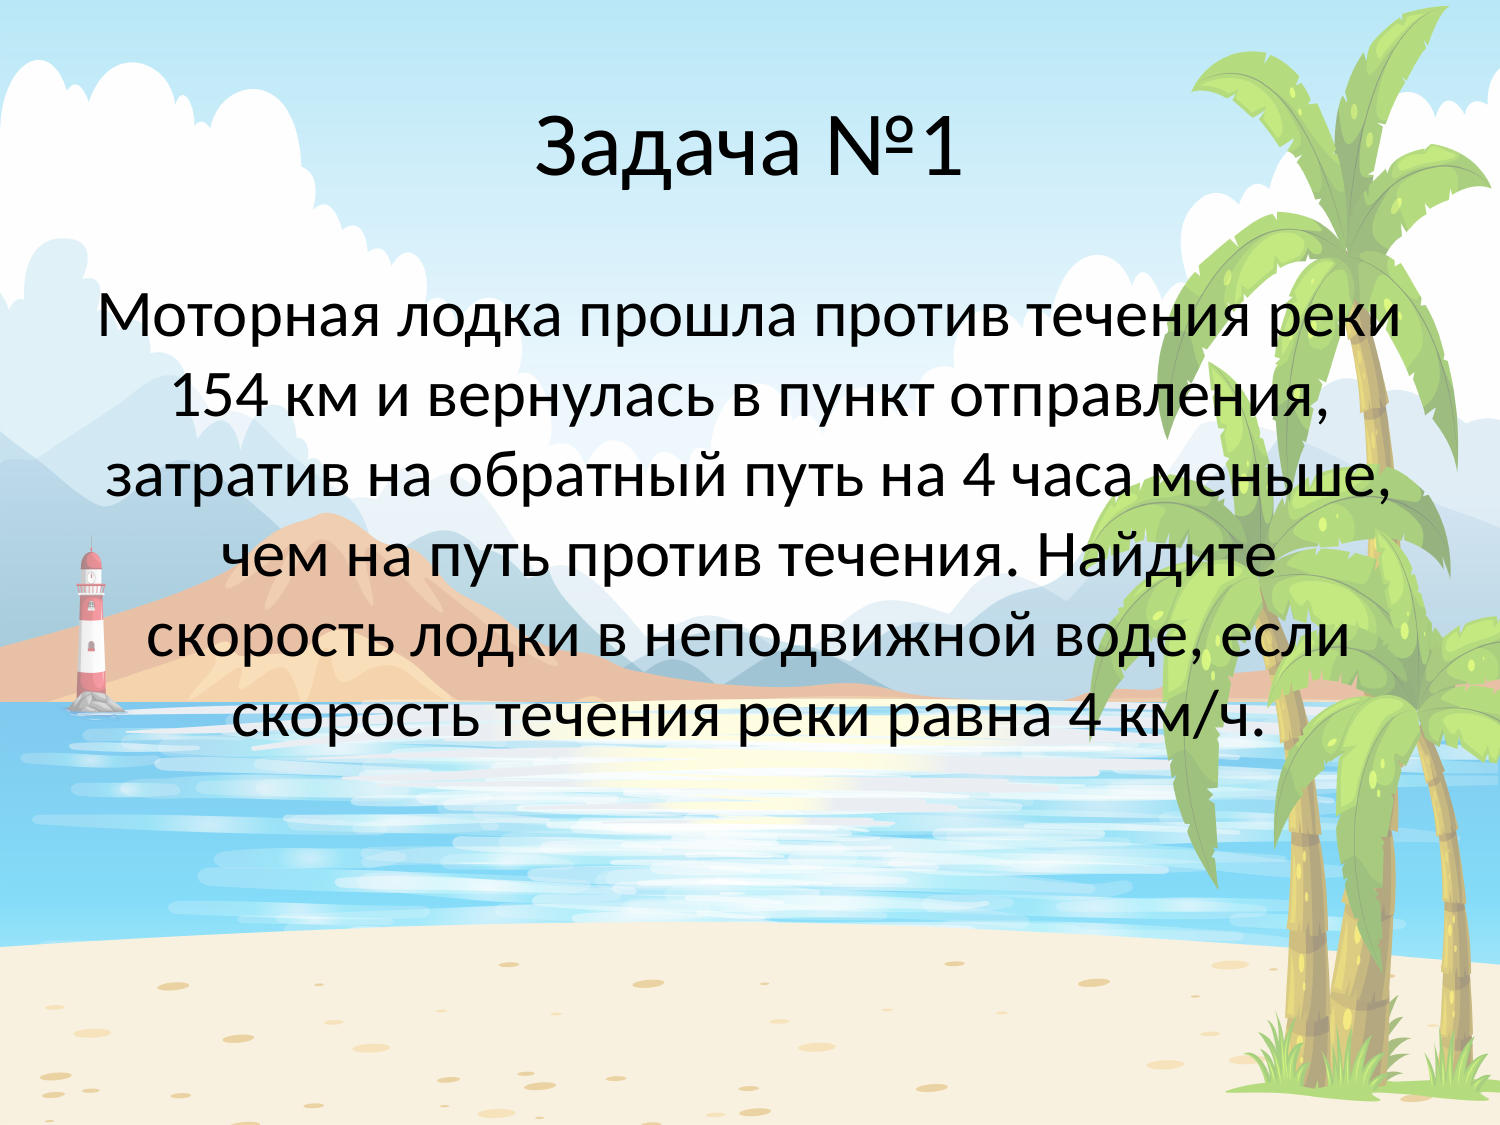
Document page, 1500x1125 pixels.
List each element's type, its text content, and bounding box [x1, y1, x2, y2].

title Задача №1 [75, 45, 1425, 233]
list Моторная лодка прошла против течения реки 154 км и вернулась в пункт отправления, затратив на обратный путь на 4 часа меньше, чем на путь против течения. Найдите скорость лодки в неподвижной воде, если скорость течения реки равна 4 км/ч. [75, 262, 1425, 1005]
